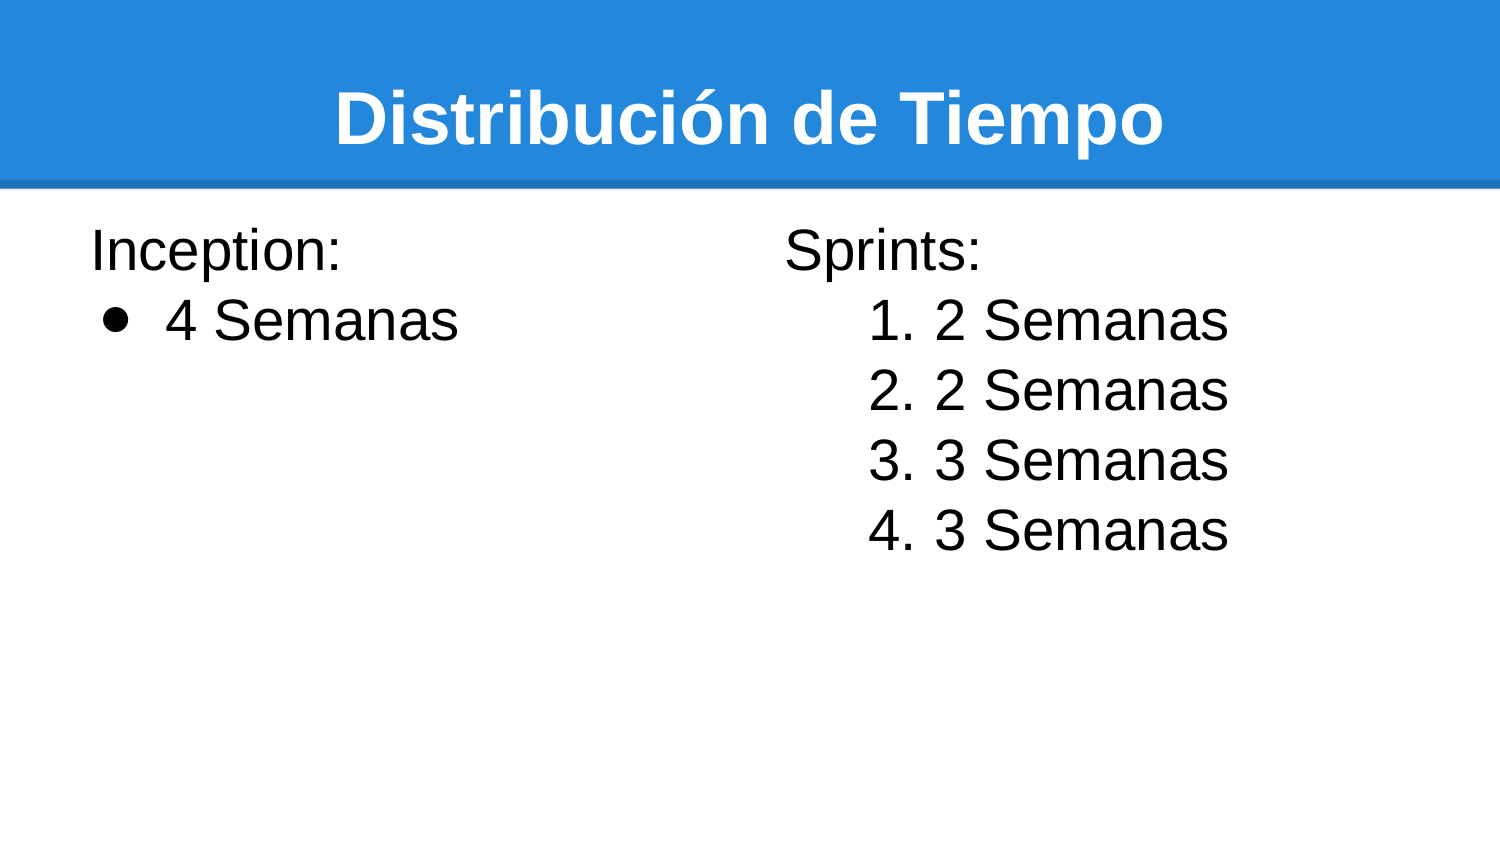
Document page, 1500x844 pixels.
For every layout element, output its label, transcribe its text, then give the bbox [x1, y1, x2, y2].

title Distribución de Tiempo [75, 33, 1425, 175]
list Sprints: 2 Semanas 2 Semanas 3 Semanas 3 Semanas [769, 196, 1425, 808]
list Inception: 4 Semanas [75, 196, 731, 808]
